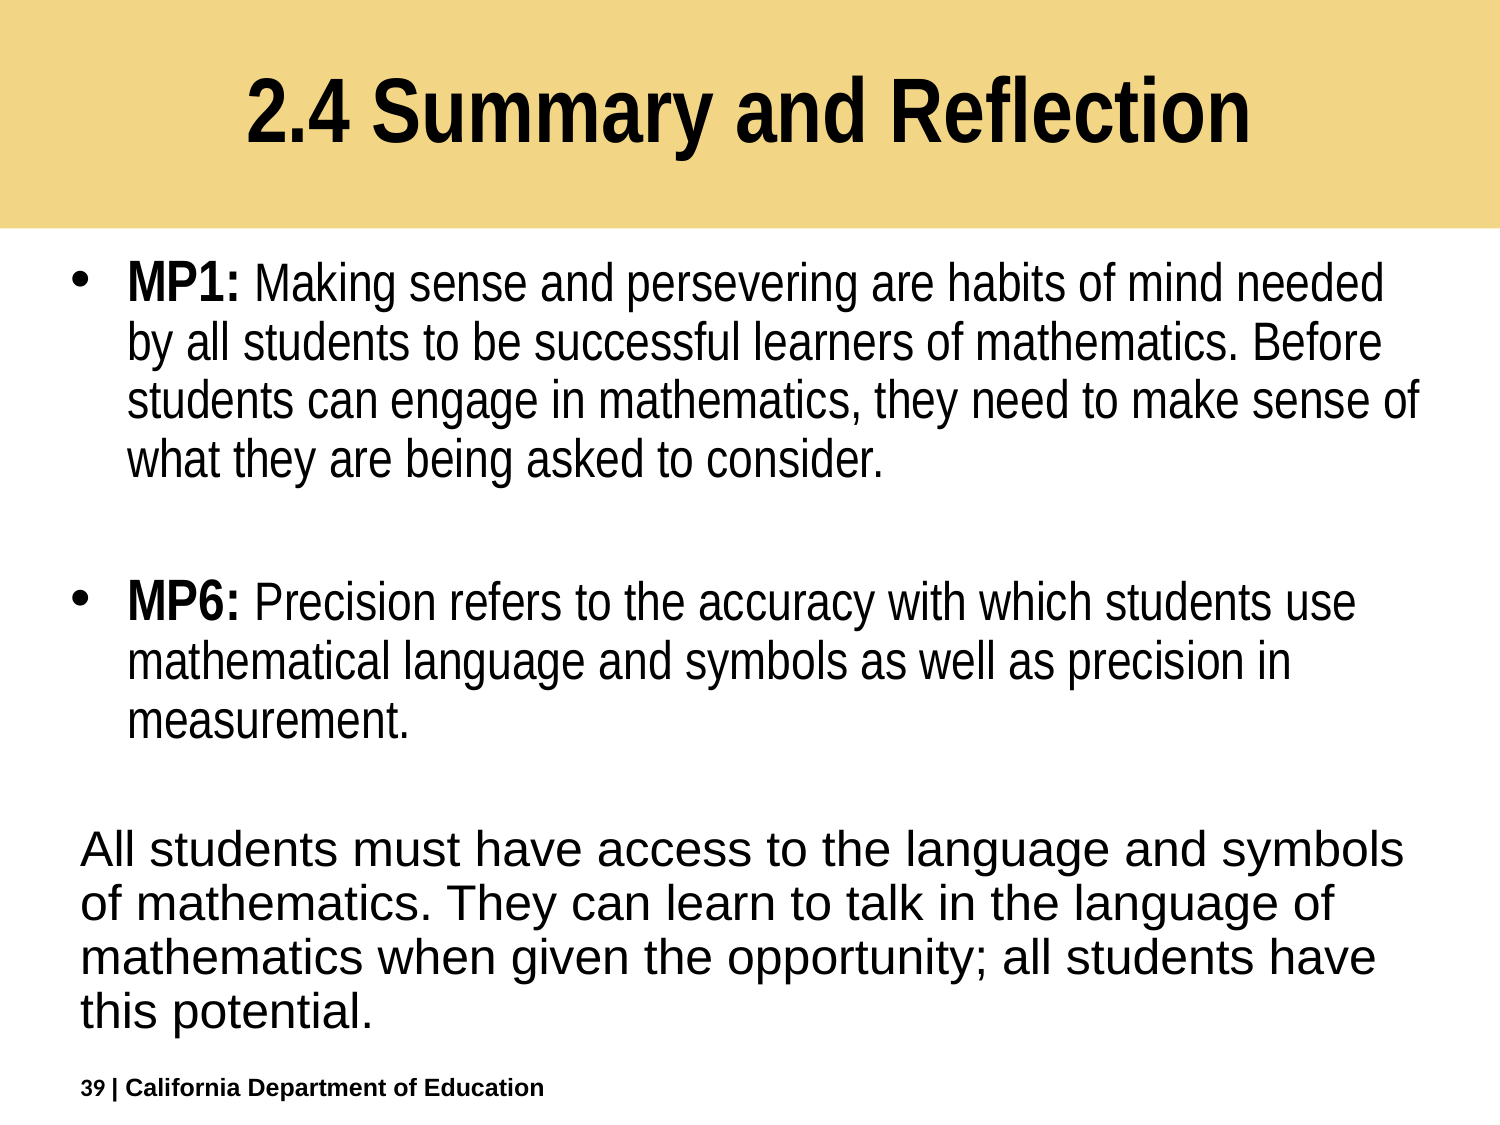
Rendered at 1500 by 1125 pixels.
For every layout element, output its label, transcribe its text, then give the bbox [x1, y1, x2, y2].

slide_number 39 [55, 1064, 121, 1124]
footer | California Department of Education [121, 1064, 699, 1124]
title 2.4 Summary and Reflection [74, 11, 1426, 200]
list MP1: Making sense and persevering are habits of mind needed by all students to be successful learners of mathematics. Before students can engage in mathematics, they need to make sense of what they are being asked to consider. MP6: Precision refers to the accuracy with which students use mathematical language and symbols as well as precision in measurement. All students must have access to the language and symbols of mathematics. They can learn to talk in the language of mathematics when given the opportunity; all students have this potential. [55, 242, 1457, 1054]
